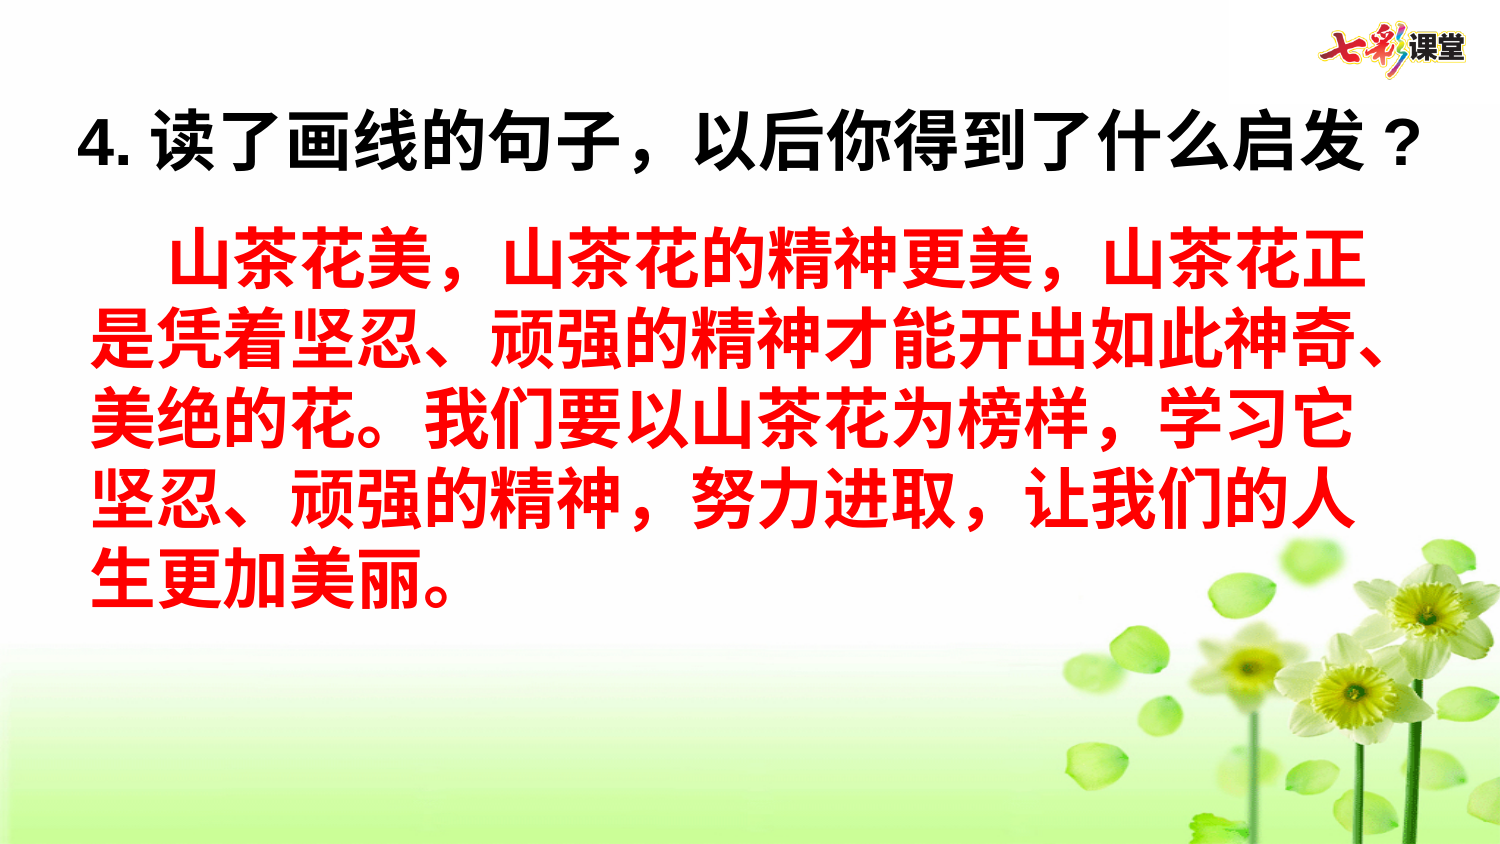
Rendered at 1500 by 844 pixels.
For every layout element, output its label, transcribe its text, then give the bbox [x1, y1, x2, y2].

text_box 山茶花美，山茶花的精神更美，山茶花正是凭着坚忍、顽强的精神才能开出如此神奇、美绝的花。我们要以山茶花为榜样，学习它坚忍、顽强的精神，努力进取，让我们的人生更加美丽。 [74, 209, 1422, 625]
picture [0, 0, 1500, 844]
text_box 4.读了画线的句子，以后你得到了什么启发? [62, 91, 1398, 267]
